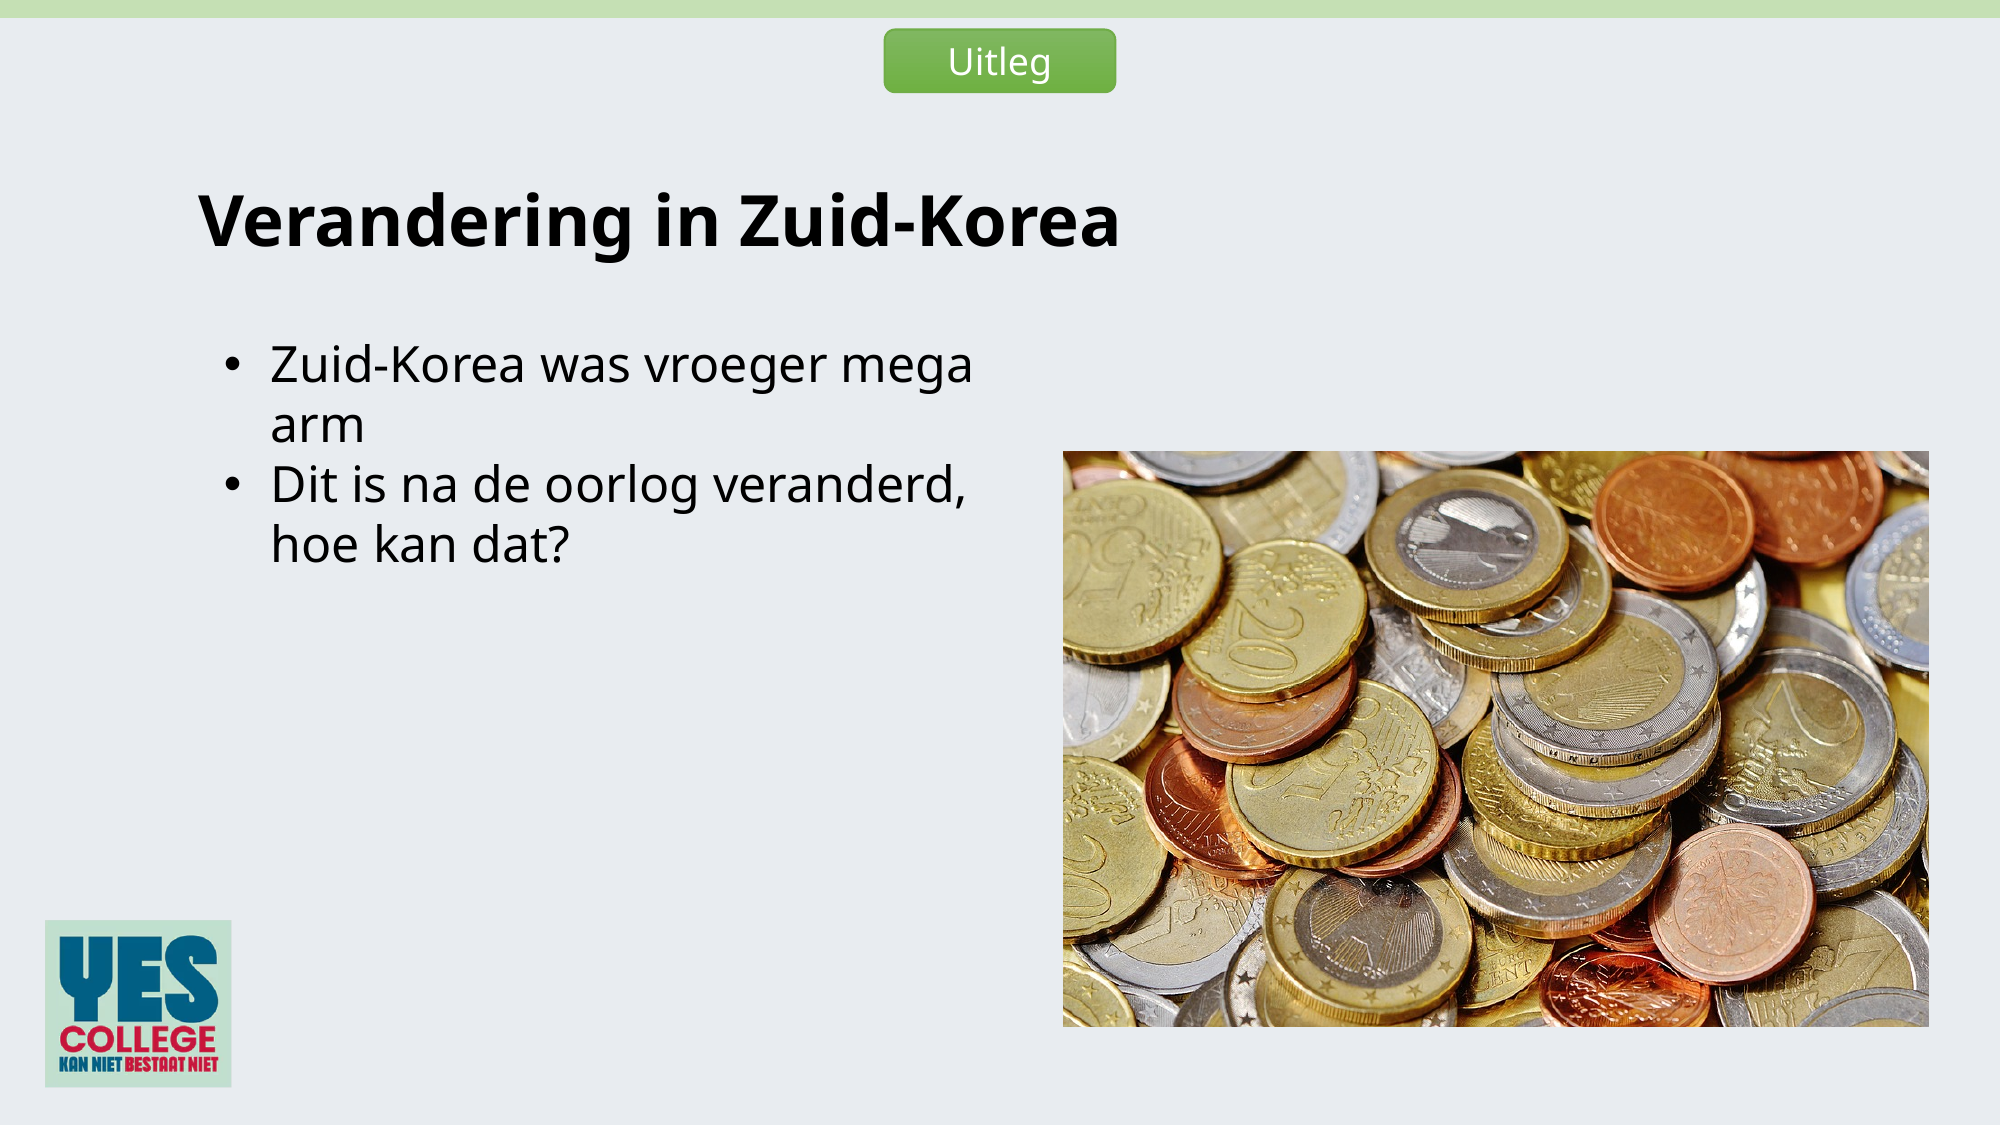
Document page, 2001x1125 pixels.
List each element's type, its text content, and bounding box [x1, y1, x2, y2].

picture [1062, 450, 1930, 1027]
text_box Verandering in Zuid-Korea [183, 168, 1368, 269]
text_box Zuid-Korea was vroeger mega arm Dit is na de oorlog veranderd, hoe kan dat? [209, 325, 1079, 581]
text_box [0, 0, 2000, 18]
picture [0, 913, 356, 1093]
text_box Uitleg [883, 28, 1117, 94]
